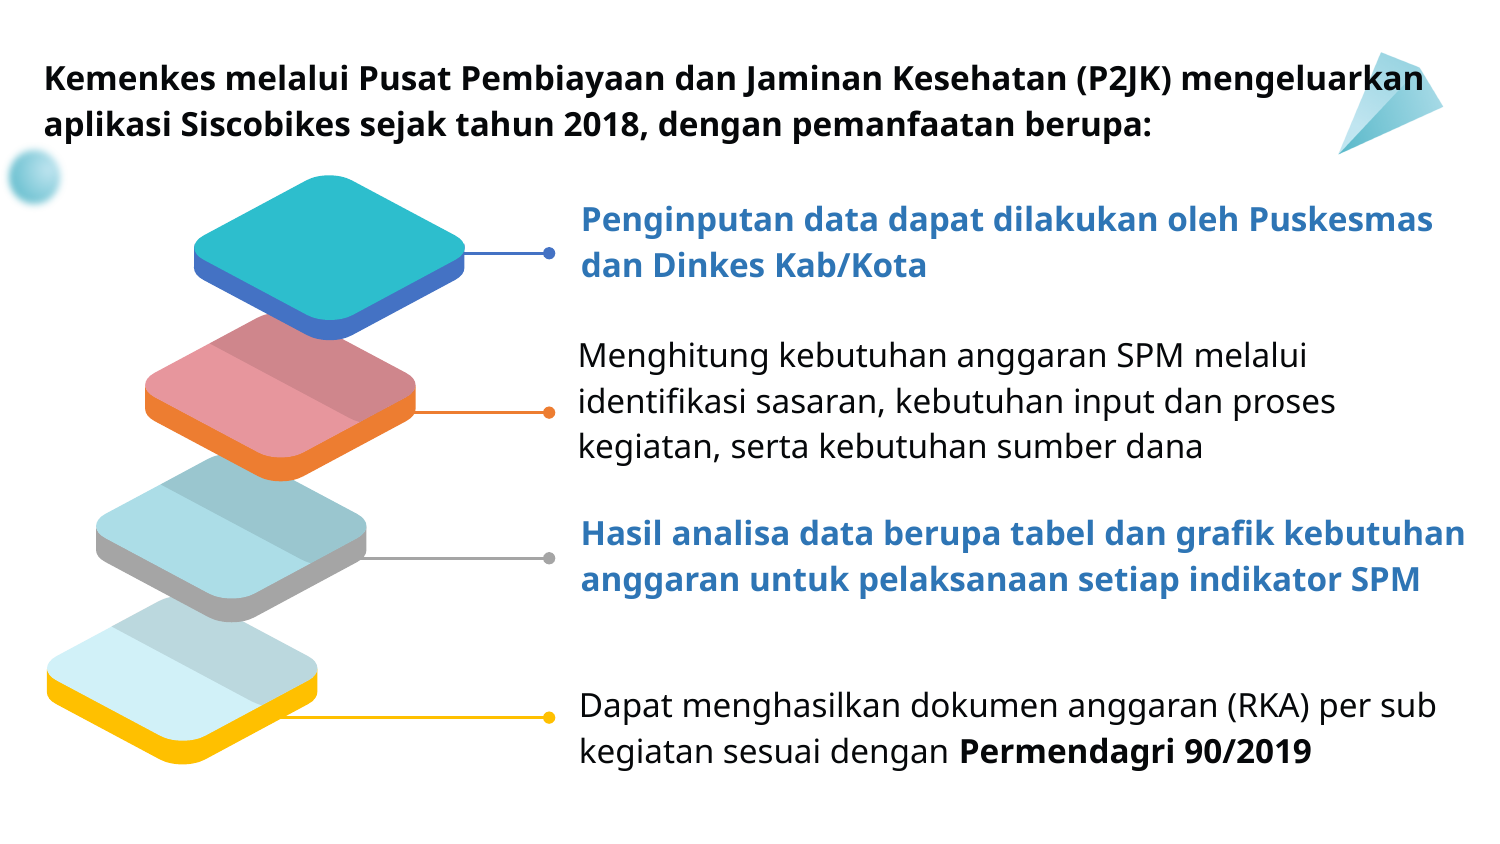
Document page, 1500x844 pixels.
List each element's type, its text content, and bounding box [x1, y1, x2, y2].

picture [1314, 52, 1451, 141]
text_box Kemenkes melalui Pusat Pembiayaan dan Jaminan Kesehatan (P2JK) mengeluarkan aplikasi Siscobikes sejak tahun 2018, dengan pemanfaatan berupa: [28, 36, 1500, 110]
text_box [0, 141, 1500, 822]
